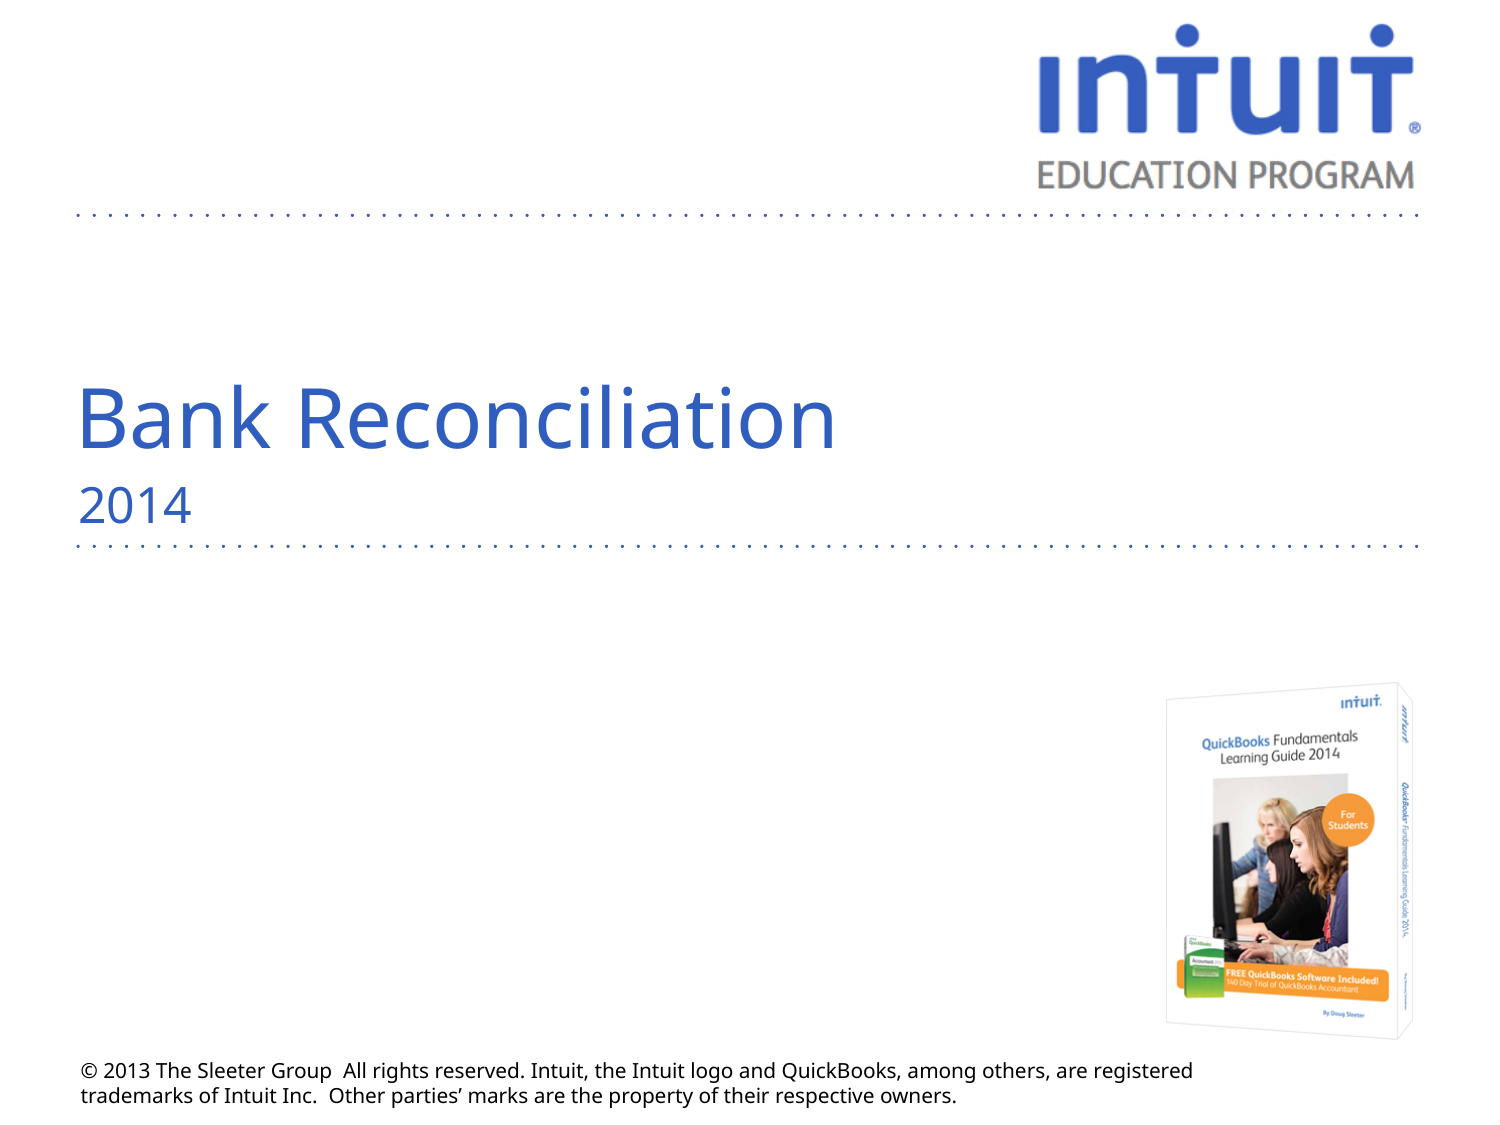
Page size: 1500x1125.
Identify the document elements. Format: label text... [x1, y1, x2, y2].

picture [1028, 12, 1433, 205]
picture [1166, 672, 1413, 1050]
subtitle 2014 [78, 473, 1427, 538]
title Bank Reconciliation [75, 353, 1425, 465]
